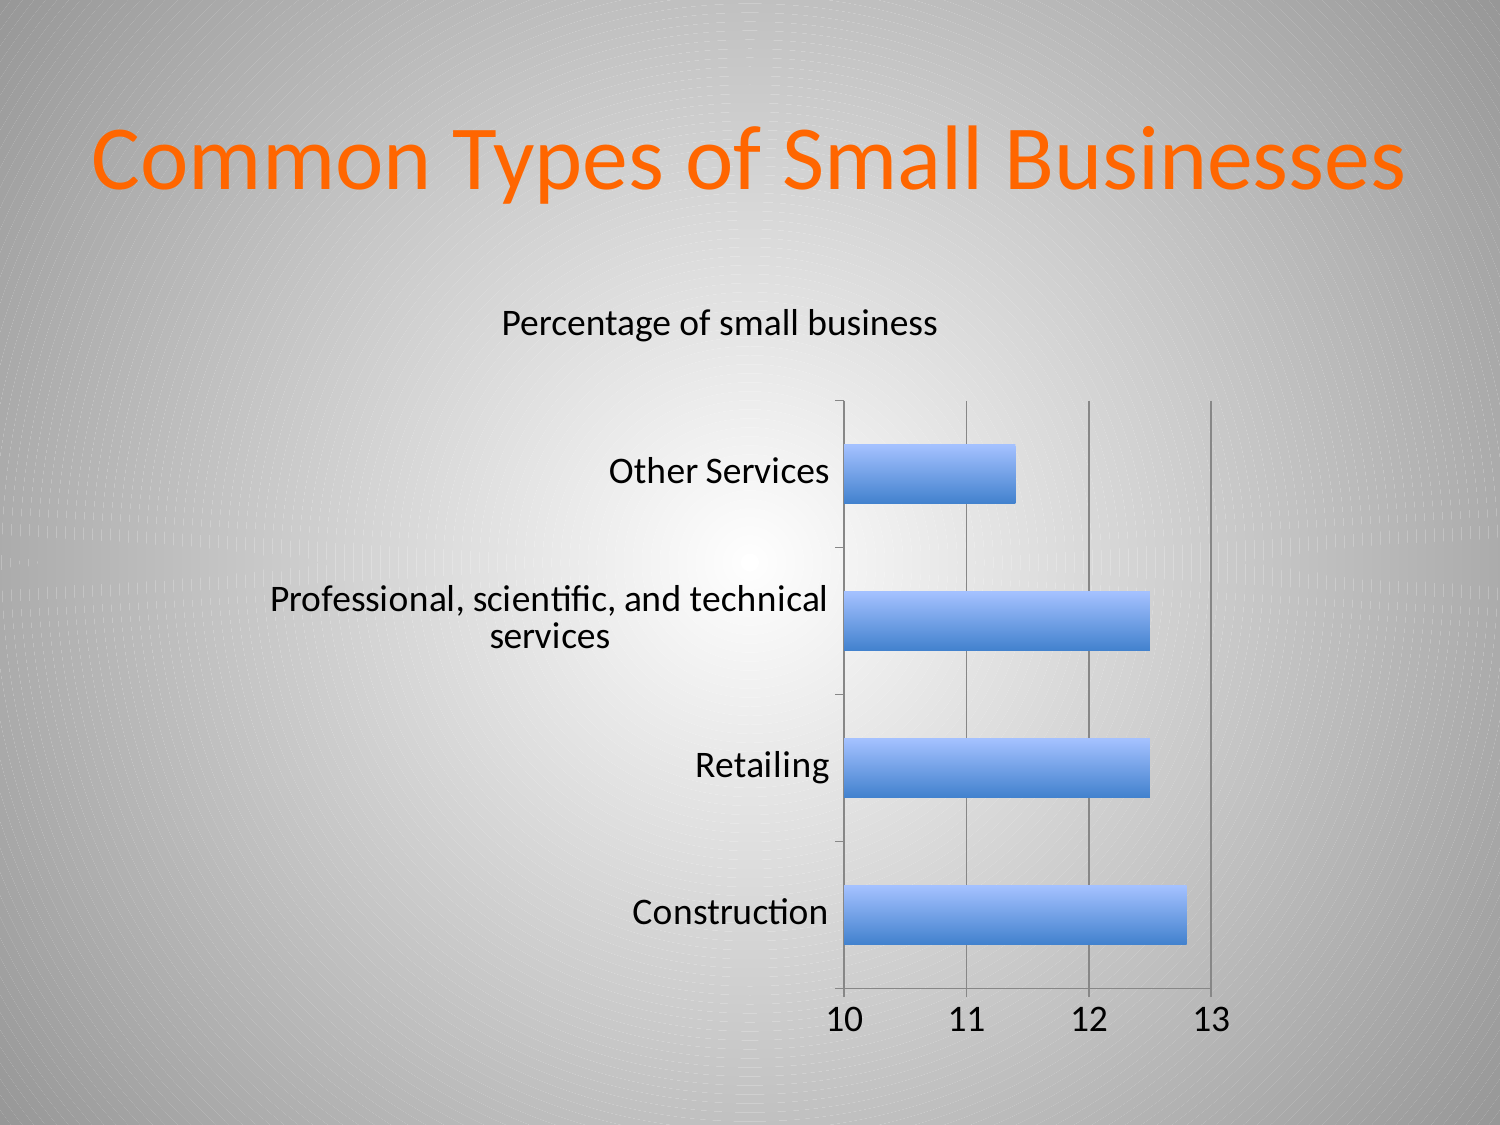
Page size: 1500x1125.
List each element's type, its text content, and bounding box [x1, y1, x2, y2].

text_box Percentage of small business [486, 290, 1250, 351]
chart [249, 387, 1251, 1055]
title Common Types of Small Businesses [75, 45, 1425, 261]
